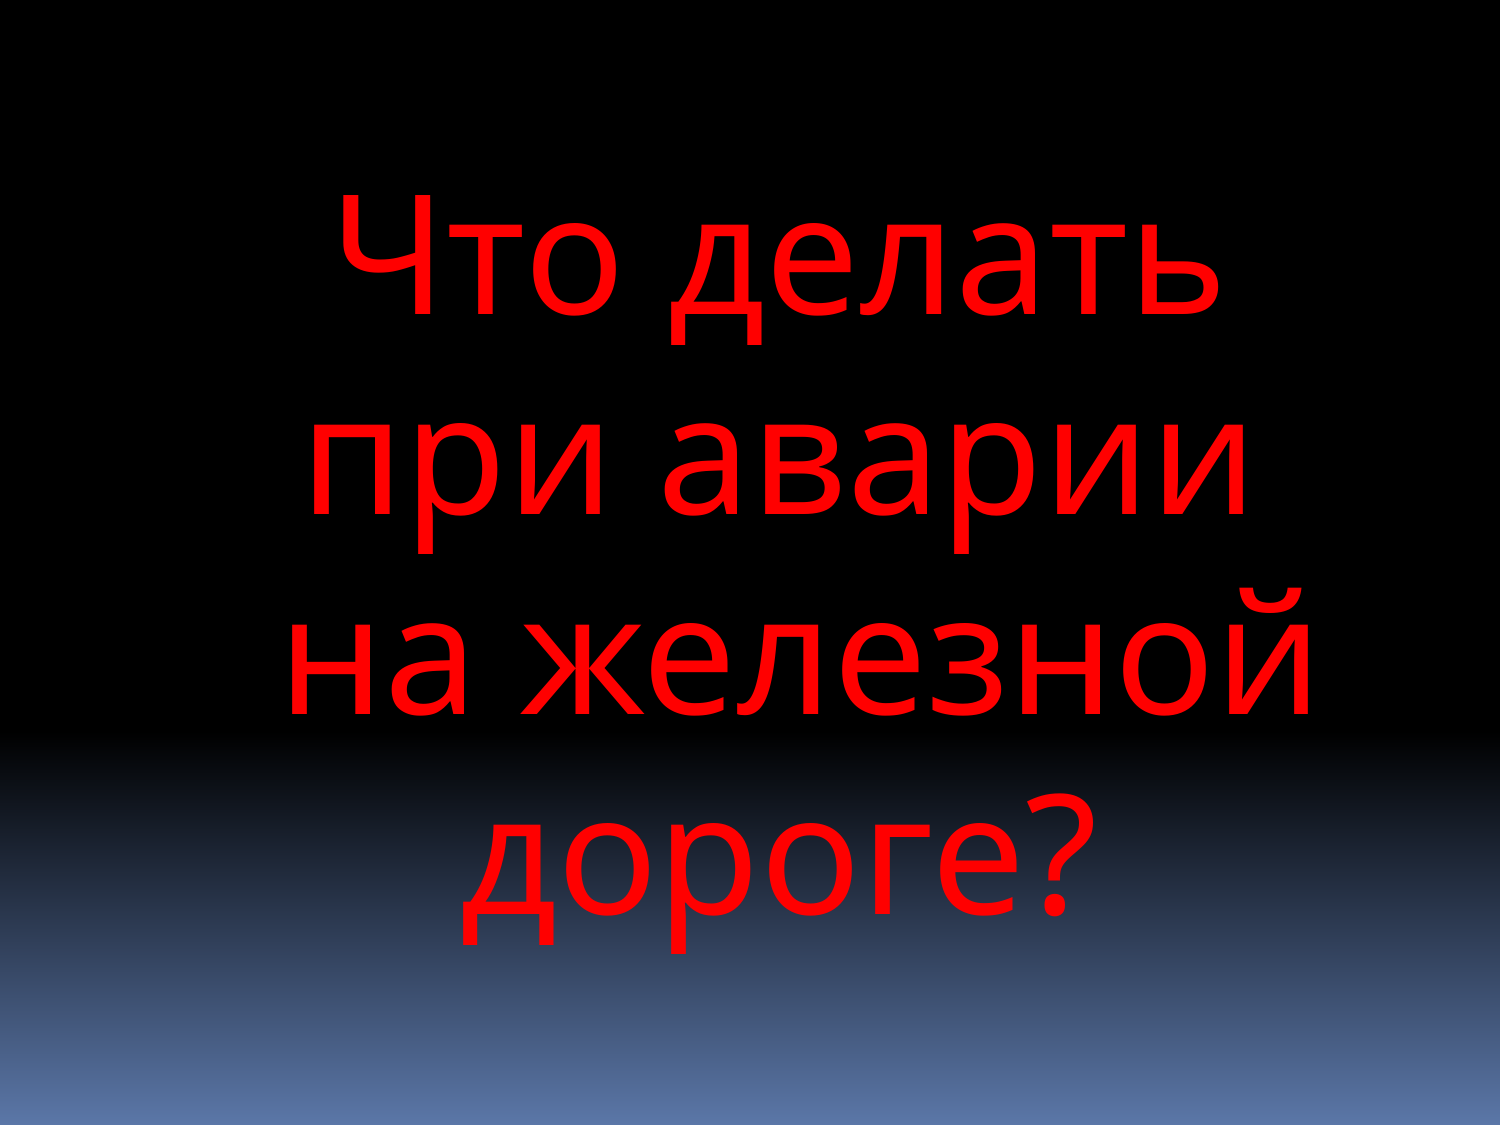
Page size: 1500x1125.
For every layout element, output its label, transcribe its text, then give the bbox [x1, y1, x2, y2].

text_box Что делать при аварии на железной дороге? [175, 140, 1383, 956]
